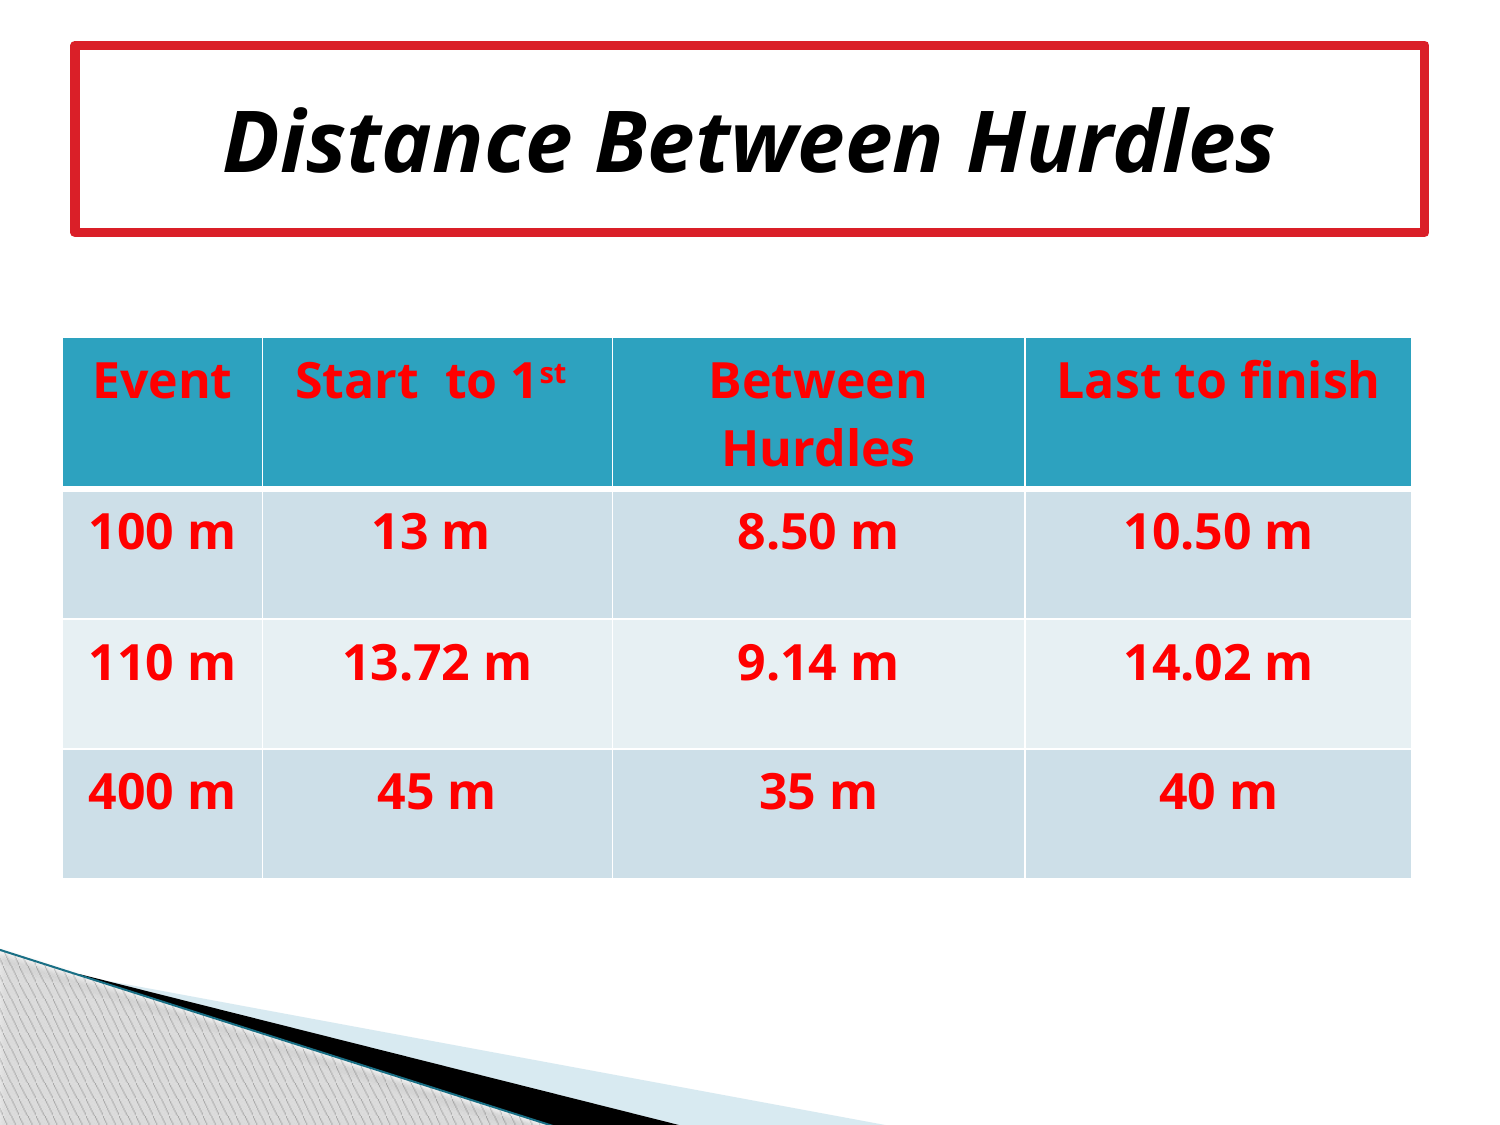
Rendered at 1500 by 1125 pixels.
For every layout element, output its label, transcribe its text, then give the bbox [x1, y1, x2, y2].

table_cell 45 m [263, 750, 612, 878]
table_header Last to finish [1026, 338, 1411, 486]
table_cell 13 m [263, 492, 612, 618]
title Distance Between Hurdles [70, 41, 1429, 237]
table_header Start to 1st [263, 338, 612, 486]
table_header Between Hurdles [613, 338, 1024, 486]
table_cell 9.14 m [613, 620, 1024, 748]
table_cell 8.50 m [613, 492, 1024, 618]
table_cell 14.02 m [1026, 620, 1411, 748]
table_cell 40 m [1026, 750, 1411, 878]
table_cell 35 m [613, 750, 1024, 878]
table_cell 10.50 m [1026, 492, 1411, 618]
table_cell 13.72 m [263, 620, 612, 748]
table_cell 100 m [63, 492, 262, 618]
table_cell 110 m [63, 620, 262, 748]
table_header Event [63, 338, 262, 486]
table_cell 400 m [63, 750, 262, 878]
